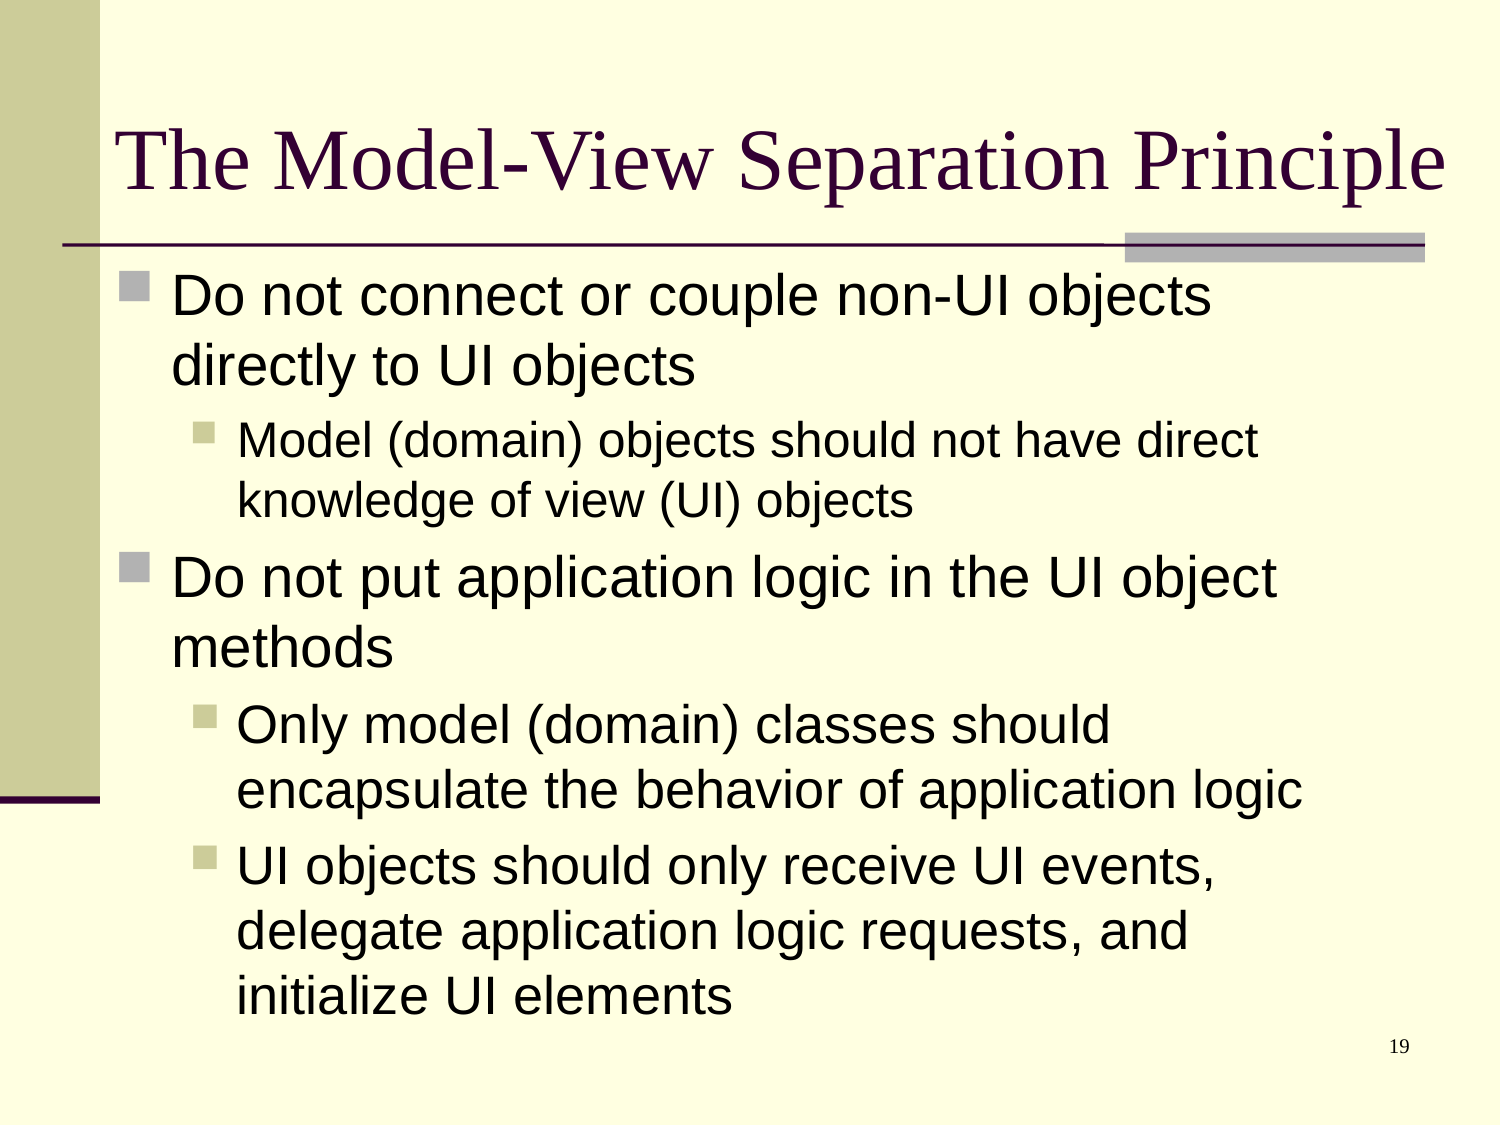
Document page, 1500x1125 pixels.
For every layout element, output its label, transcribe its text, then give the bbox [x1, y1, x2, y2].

slide_number 19 [1112, 1024, 1426, 1101]
title The Model-View Separation Principle [99, 62, 1500, 248]
list Do not connect or couple non-UI objects directly to UI objects Model (domain) objects should not have direct knowledge of view (UI) objects Do not put application logic in the UI object methods Only model (domain) classes should encapsulate the behavior of application logic UI objects should only receive UI events, delegate application logic requests, and initialize UI elements [99, 249, 1376, 994]
